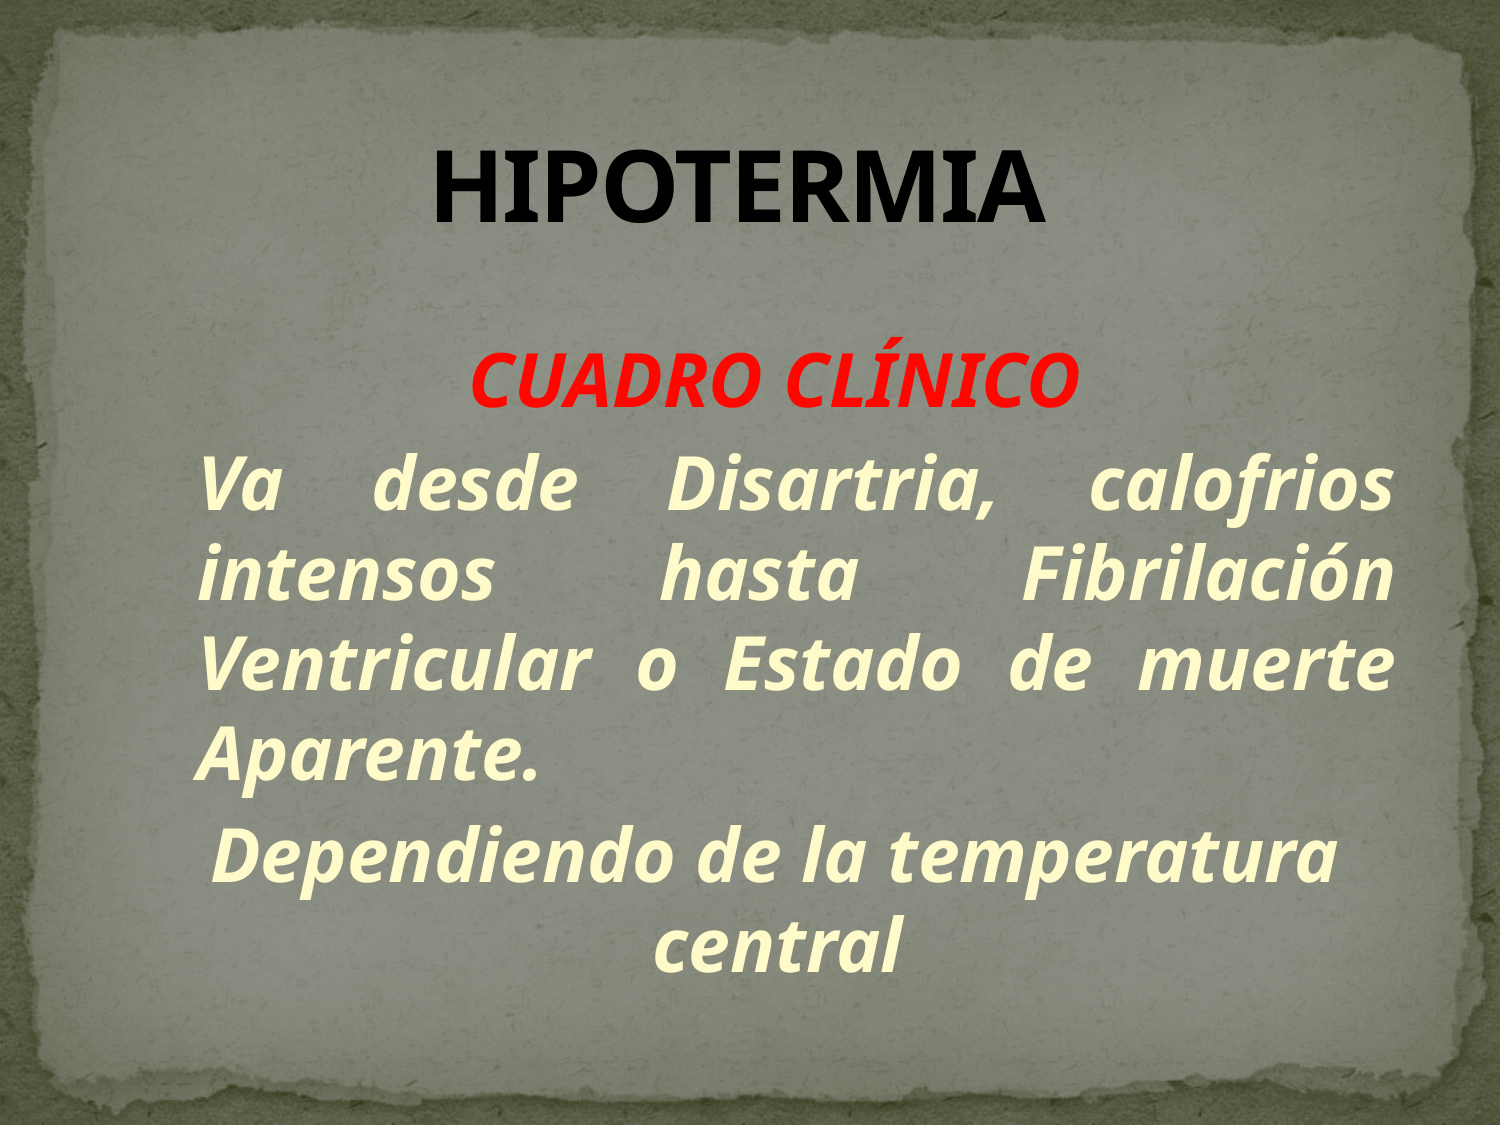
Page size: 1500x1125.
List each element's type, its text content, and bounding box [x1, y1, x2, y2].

list CUADRO CLÍNICO Va desde Disartria, calofrios intensos hasta Fibrilación Ventricular o Estado de muerte Aparente. Dependiendo de la temperatura central [137, 324, 1413, 1001]
title HIPOTERMIA [99, 62, 1375, 250]
